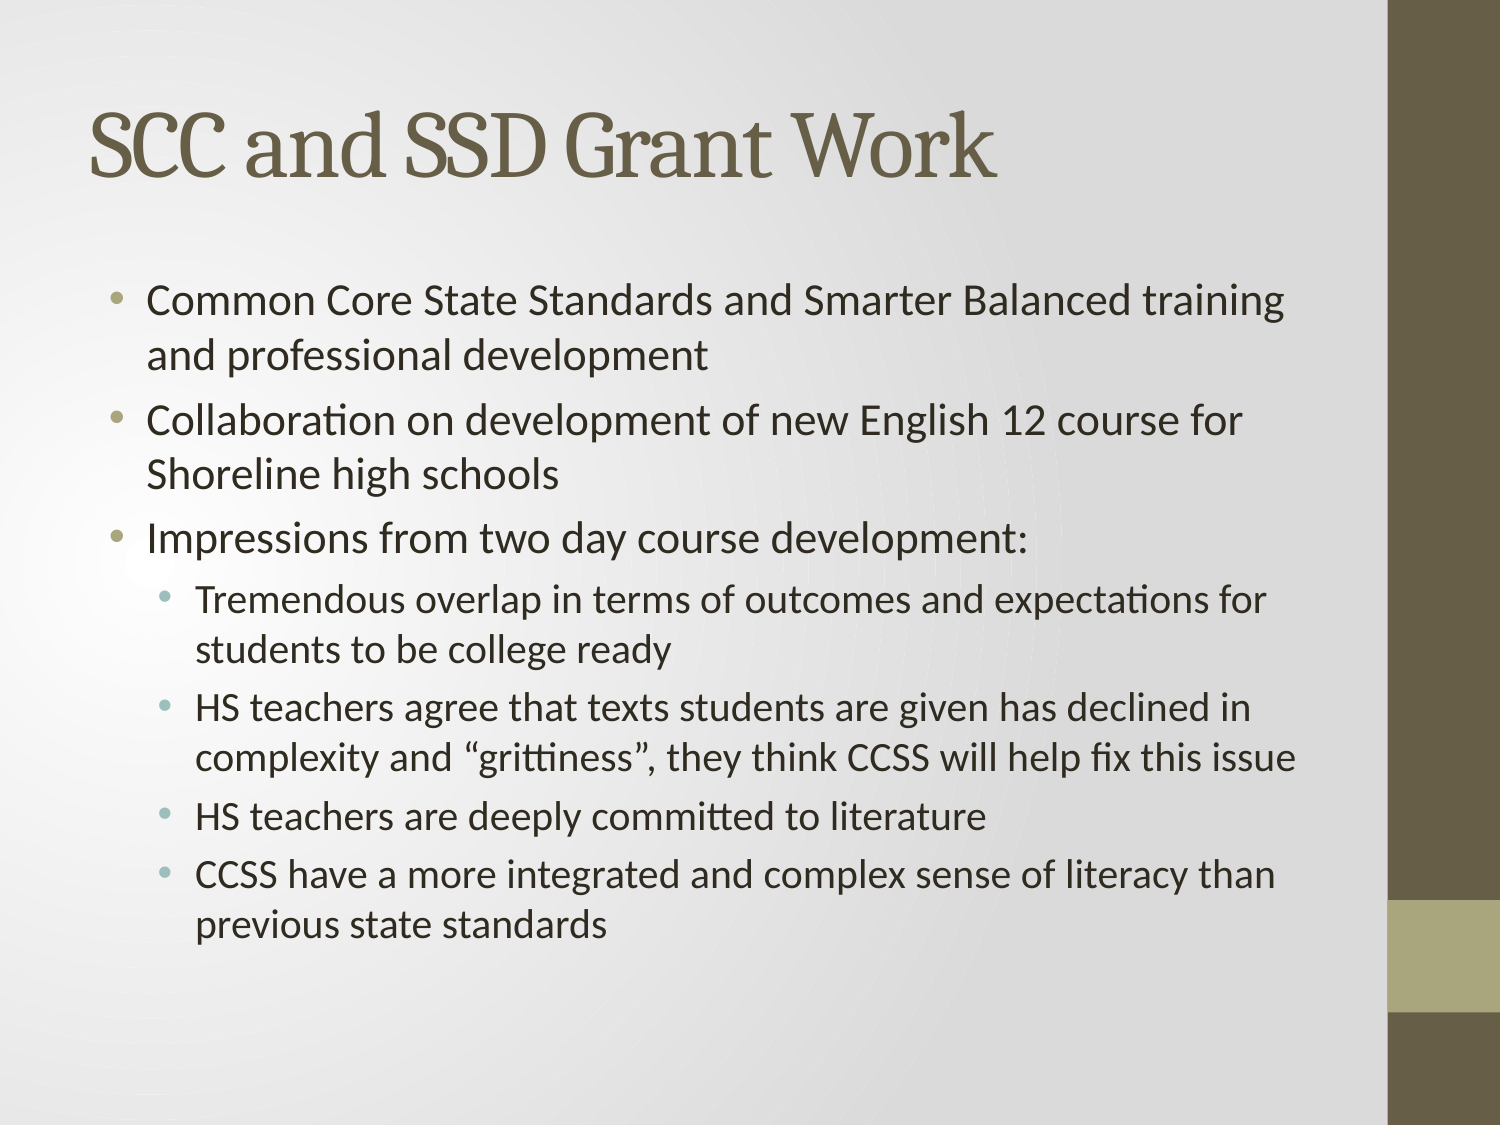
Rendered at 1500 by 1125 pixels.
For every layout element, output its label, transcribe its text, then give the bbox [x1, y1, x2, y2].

list Common Core State Standards and Smarter Balanced training and professional development Collaboration on development of new English 12 course for Shoreline high schools Impressions from two day course development: Tremendous overlap in terms of outcomes and expectations for students to be college ready HS teachers agree that texts students are given has declined in complexity and “grittiness”, they think CCSS will help fix this issue HS teachers are deeply committed to literature CCSS have a more integrated and complex sense of literacy than previous state standards [75, 262, 1325, 1050]
title SCC and SSD Grant Work [75, 45, 1325, 233]
